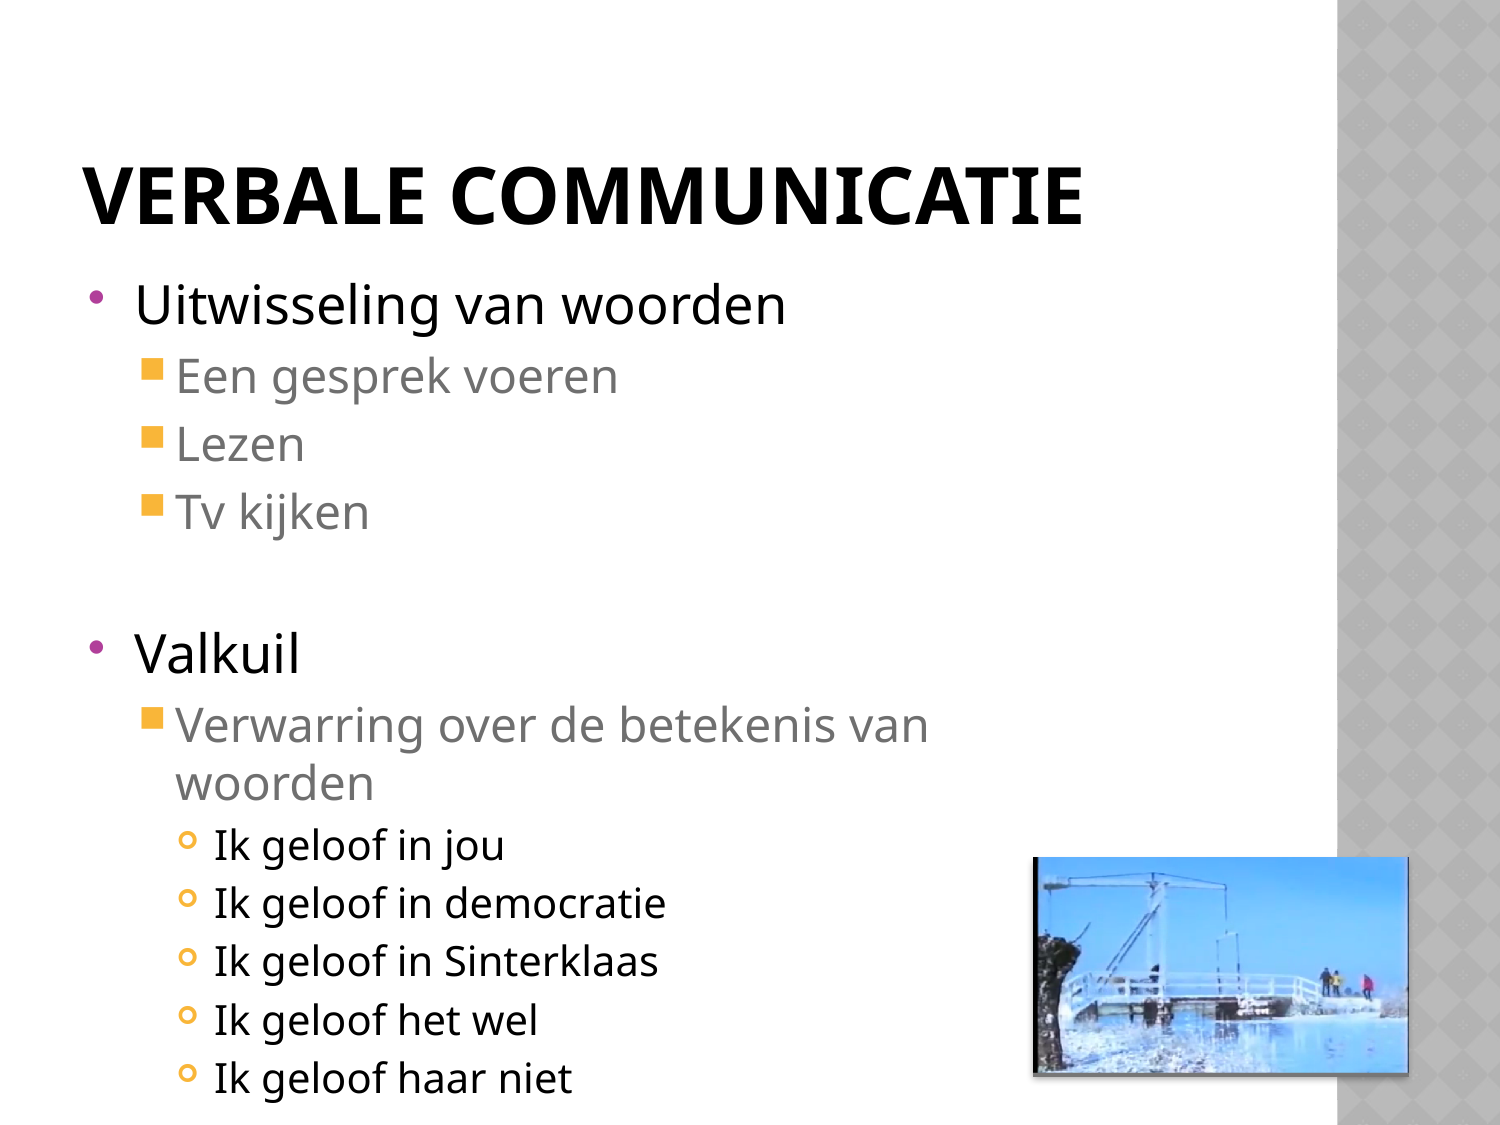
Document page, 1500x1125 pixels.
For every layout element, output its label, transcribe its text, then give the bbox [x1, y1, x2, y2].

picture [1033, 857, 1409, 1078]
title Verbale communicatie [75, 52, 1263, 240]
list Uitwisseling van woorden Een gesprek voeren Lezen Tv kijken Valkuil Verwarring over de betekenis van woorden Ik geloof in jou Ik geloof in democratie Ik geloof in Sinterklaas Ik geloof het wel Ik geloof haar niet [75, 262, 1128, 1125]
